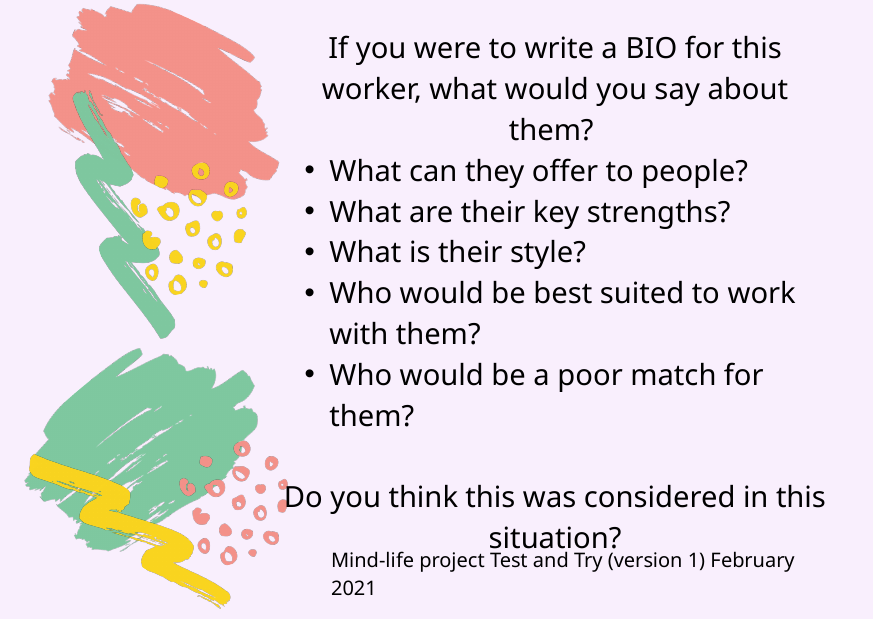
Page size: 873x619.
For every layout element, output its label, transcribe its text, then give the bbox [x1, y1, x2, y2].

text_box Mind-life project Test and Try (version 1) February 2021 [331, 543, 812, 600]
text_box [0, 0, 319, 619]
text_box If you were to write a BIO for this worker, what would you say about them? What can they offer to people? What are their key strengths? What is their style? Who would be best suited to work with them? Who would be a poor match for them? Do you think this was considered in this situation? [323, 23, 831, 555]
